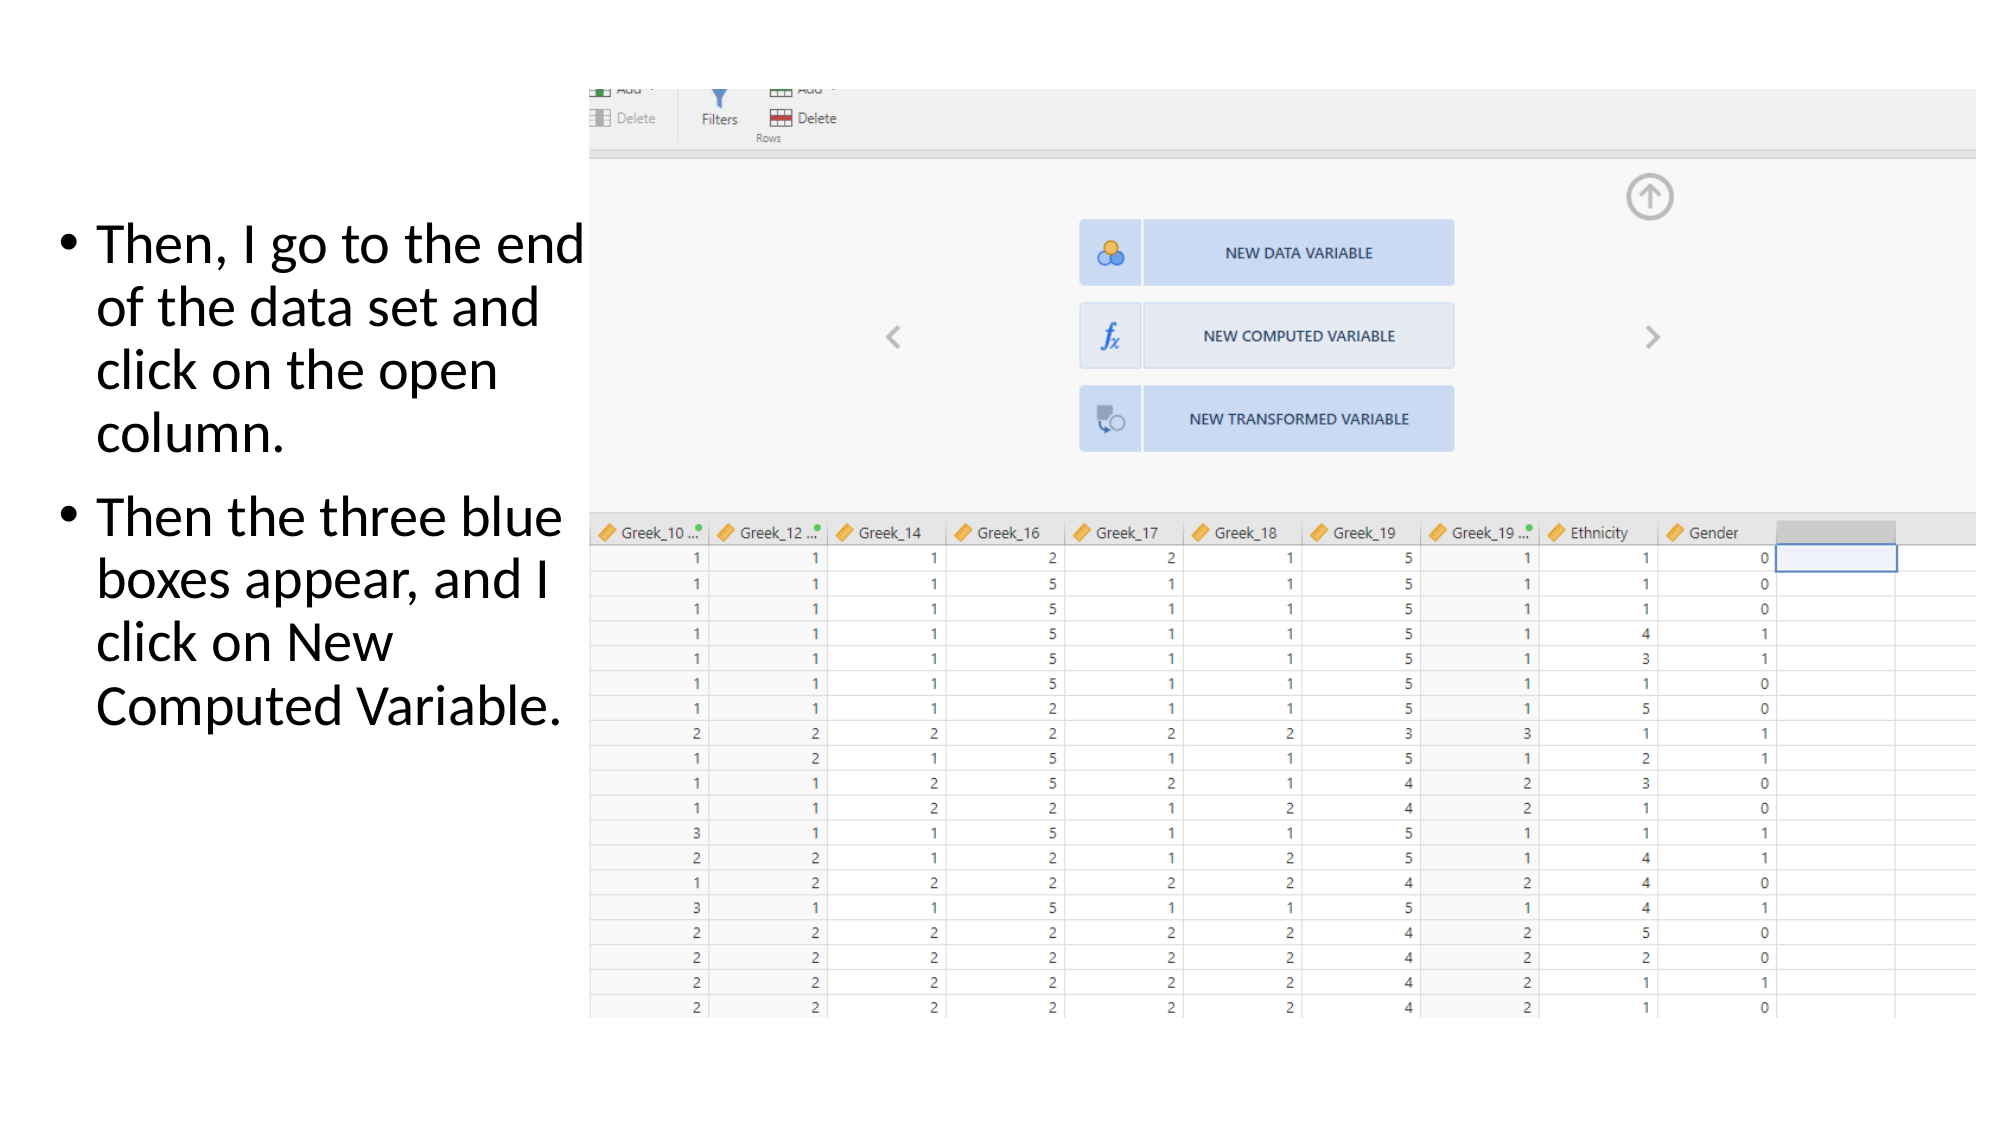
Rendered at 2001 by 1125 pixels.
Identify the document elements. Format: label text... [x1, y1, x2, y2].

list Then, I go to the end of the data set and click on the open column. Then the three blue boxes appear, and I click on New Computed Variable. [43, 205, 589, 920]
picture [589, 89, 1976, 1018]
